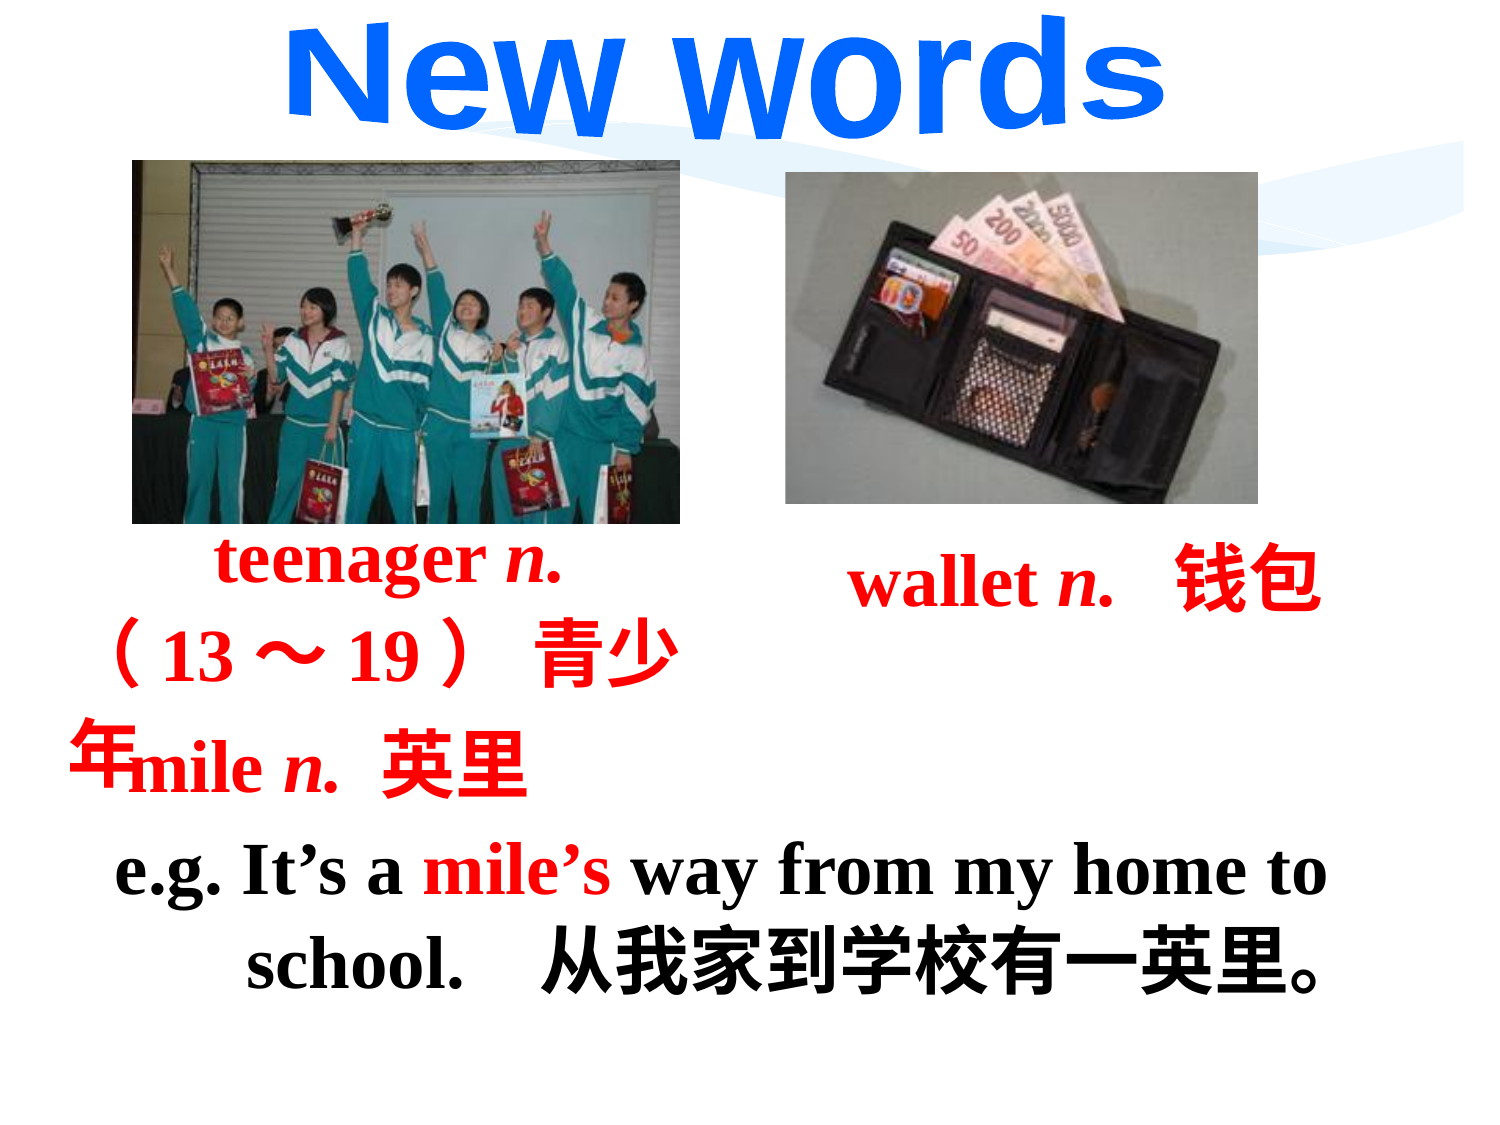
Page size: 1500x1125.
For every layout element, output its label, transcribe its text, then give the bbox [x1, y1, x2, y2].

text_box wallet n. 钱包 [832, 515, 1376, 629]
text_box teenager n. （13～19） 青少年 [52, 491, 727, 804]
text_box e.g. It’s a mile’s way from my home to school. 从我家到学校有一英里。 [100, 807, 1376, 1011]
picture [131, 160, 680, 524]
picture [785, 172, 1259, 504]
text_box mile n. 英里 [112, 692, 621, 807]
